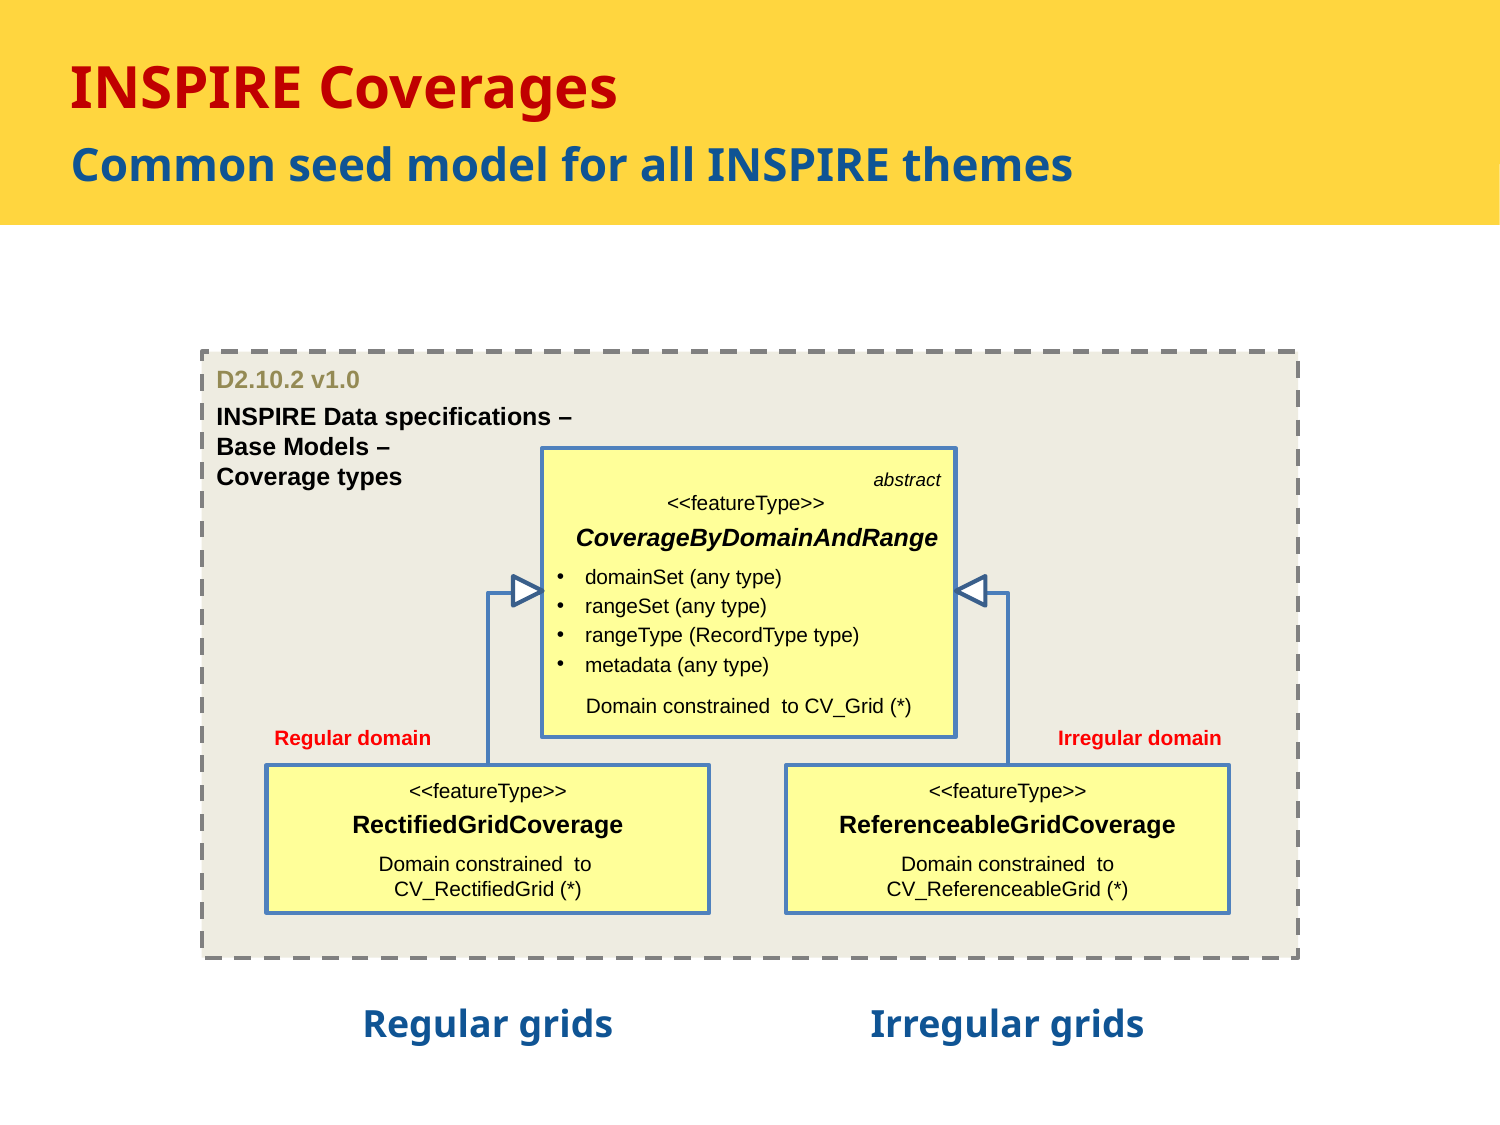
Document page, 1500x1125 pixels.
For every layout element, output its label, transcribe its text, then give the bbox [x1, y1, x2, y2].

text_box D2.10.2 v1.0 INSPIRE Data specifications – Base Models – Coverage types [201, 351, 1299, 958]
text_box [785, 575, 1254, 1054]
text_box abstract <<featureType>> CoverageByDomainAndRange domainSet (any type) rangeSet (any type) rangeType (RecordType type) metadata (any type) Domain constrained to CV_Grid (*) [542, 448, 956, 738]
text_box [239, 575, 710, 1054]
title INSPIRE Coverages Common seed model for all INSPIRE themes [70, 50, 1430, 192]
